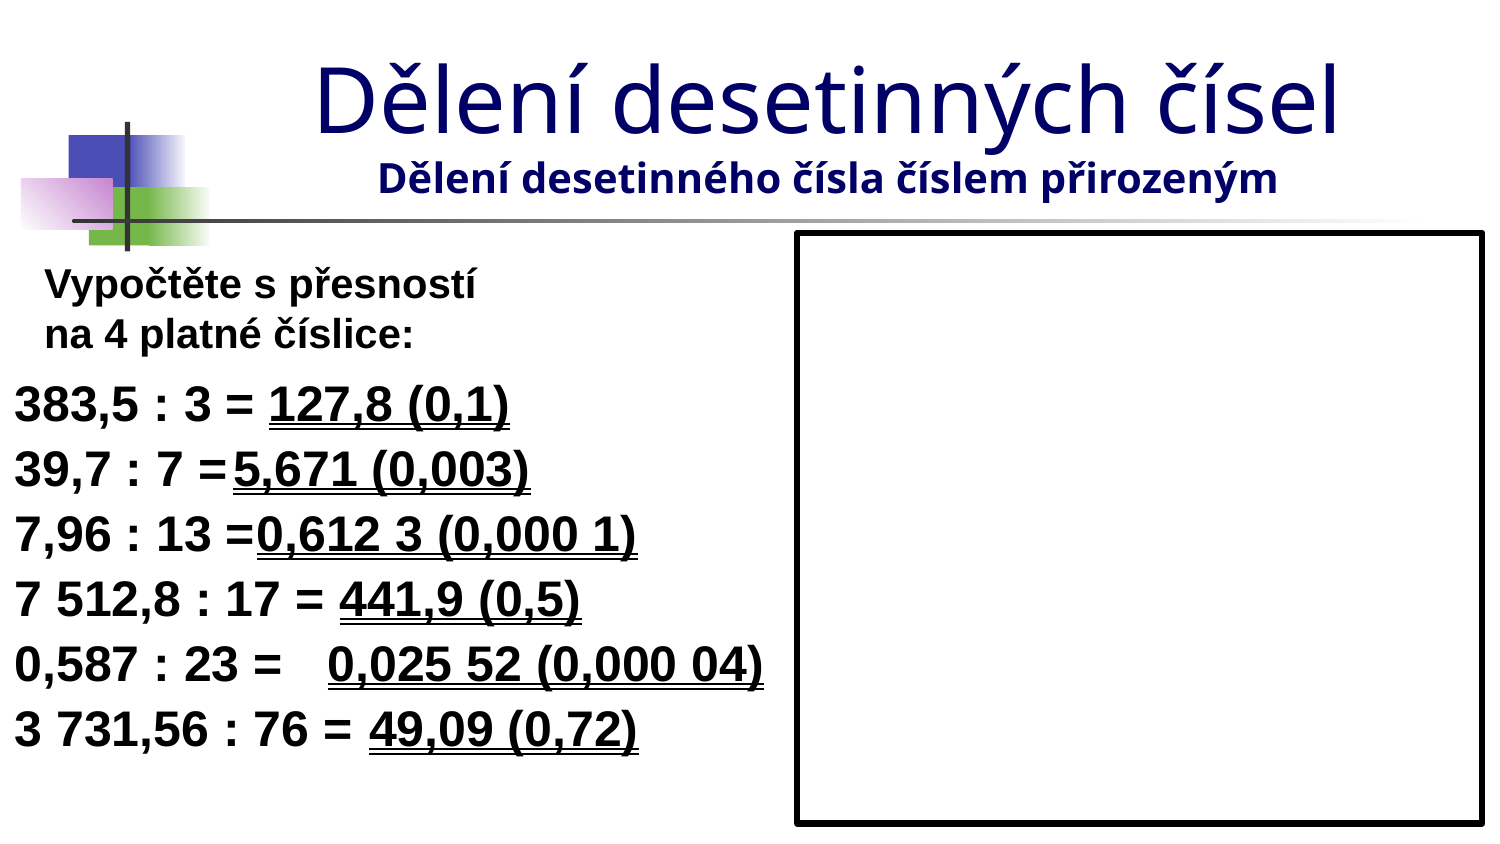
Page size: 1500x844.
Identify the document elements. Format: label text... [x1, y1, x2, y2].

text_box 49,09 (0,72) [354, 688, 703, 764]
text_box 5,671 (0,003) [218, 428, 662, 504]
text_box 383,5 : 3 = [0, 363, 253, 428]
text_box 39,7 : 7 = [0, 428, 218, 493]
text_box 3 731,56 : 76 = [0, 688, 354, 764]
text_box 7,96 : 13 = [0, 493, 242, 558]
text_box 0,025 52 (0,000 04) [312, 623, 797, 699]
text_box 0,612 3 (0,000 1) [242, 493, 662, 569]
text_box [797, 232, 1483, 824]
text_box 441,9 (0,5) [324, 558, 668, 623]
text_box 127,8 (0,1) [253, 363, 609, 428]
title Dělení desetinných čísel Dělení desetinného čísla číslem přirozeným [182, 37, 1474, 210]
text_box 0,587 : 23 = [0, 623, 312, 688]
text_box 7 512,8 : 17 = [0, 558, 324, 623]
text_box Vypočtěte s přesností na 4 platné číslice: [29, 249, 526, 363]
